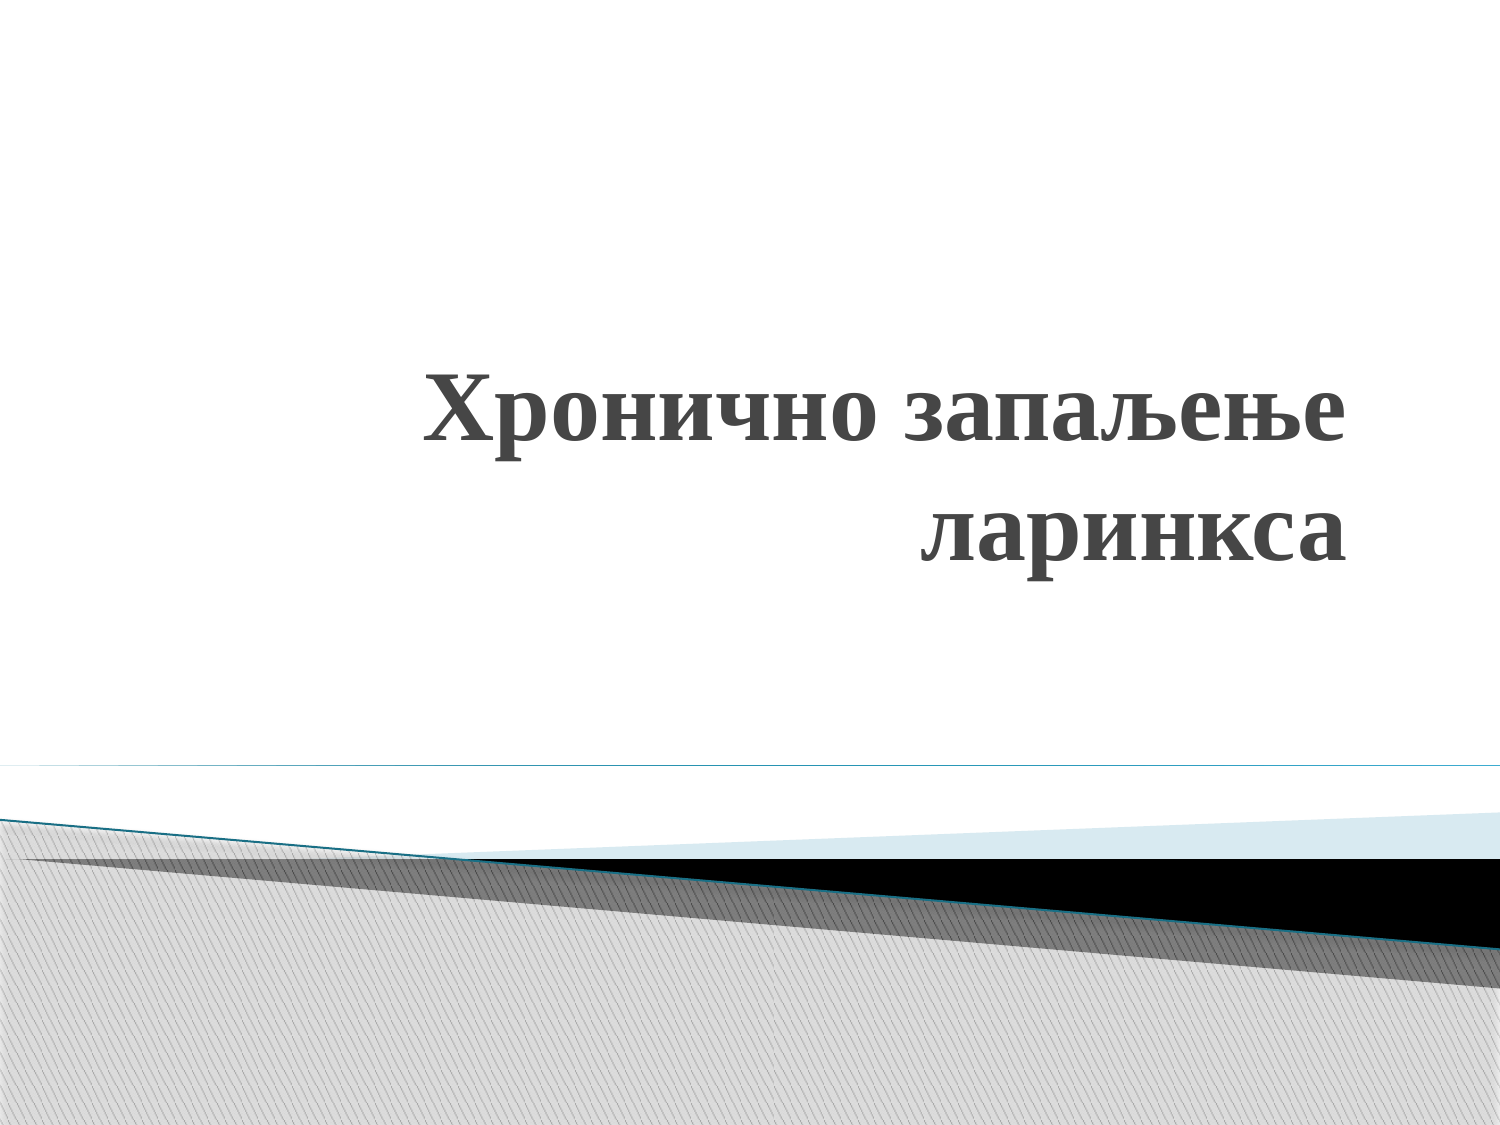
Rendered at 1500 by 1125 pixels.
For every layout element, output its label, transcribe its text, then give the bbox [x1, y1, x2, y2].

picture [5, 859, 1500, 989]
title Хронично запаљење ларинкса [112, 287, 1388, 588]
